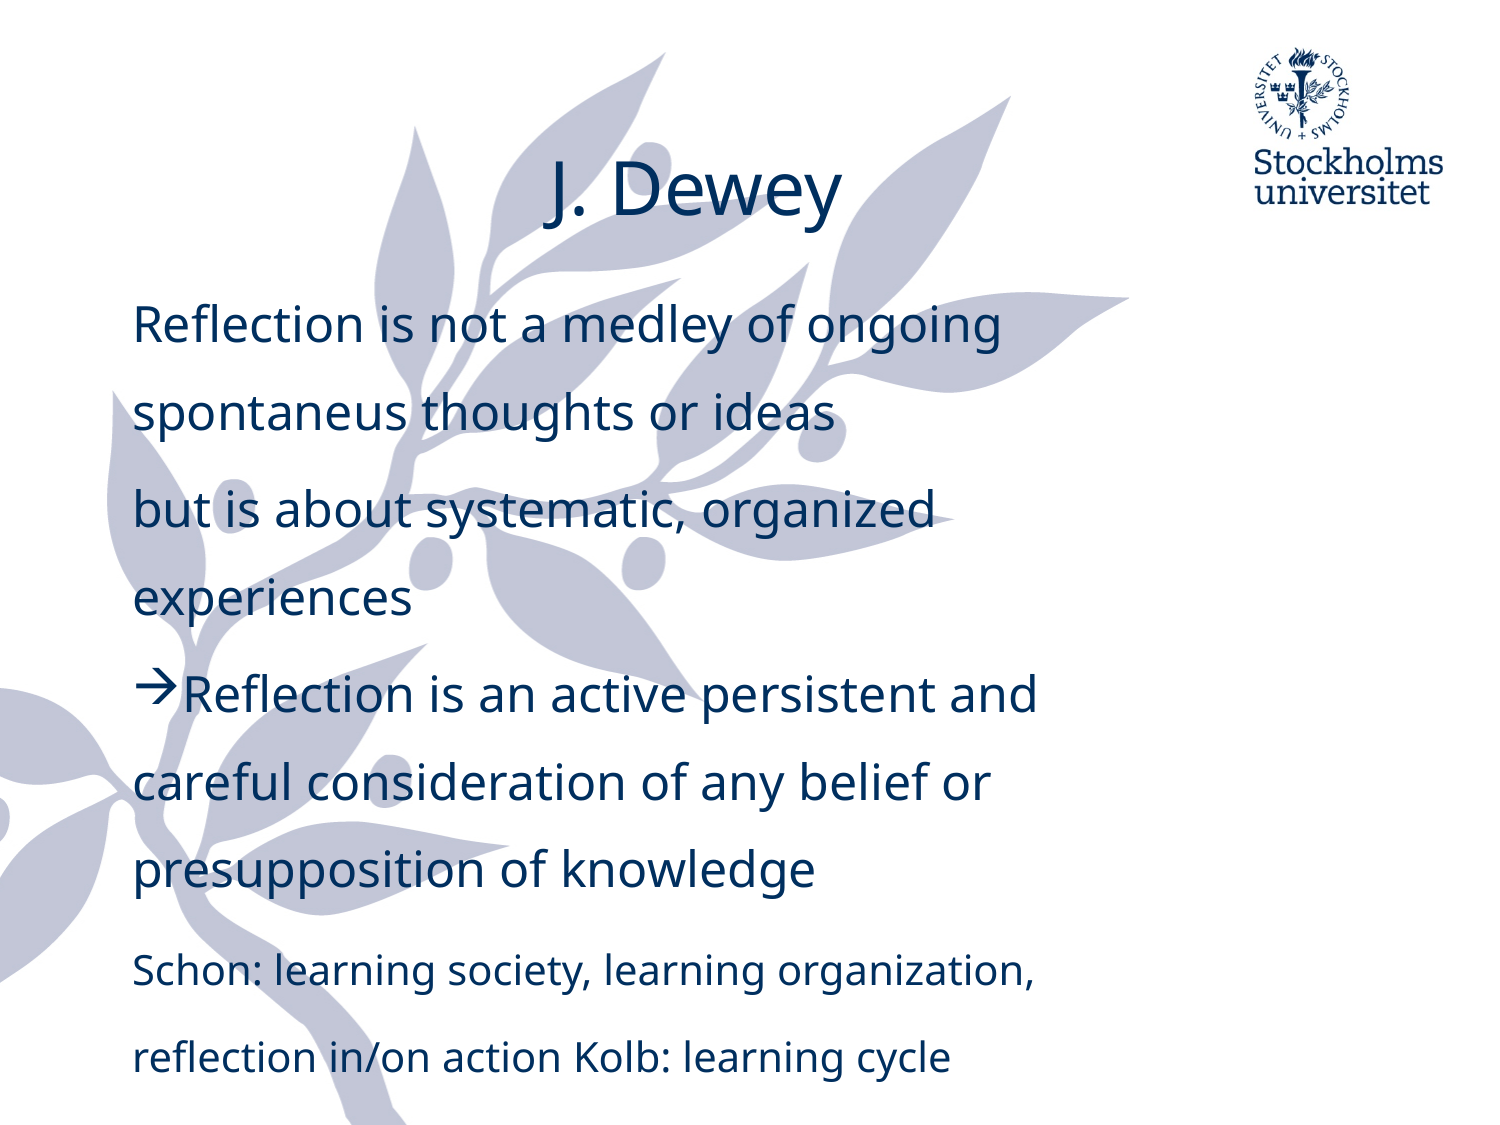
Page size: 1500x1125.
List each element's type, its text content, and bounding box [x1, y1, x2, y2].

picture [0, 52, 1130, 1125]
subtitle Reflection is not a medley of ongoing spontaneus thoughts or ideas but is about systematic, organized experiences Reflection is an active persistent and careful consideration of any belief or presupposition of knowledge Schon: learning society, learning organization, reflection in/on action Kolb: learning cycle [116, 257, 1206, 1125]
picture [1253, 47, 1443, 213]
title J. Dewey [152, 140, 1241, 231]
